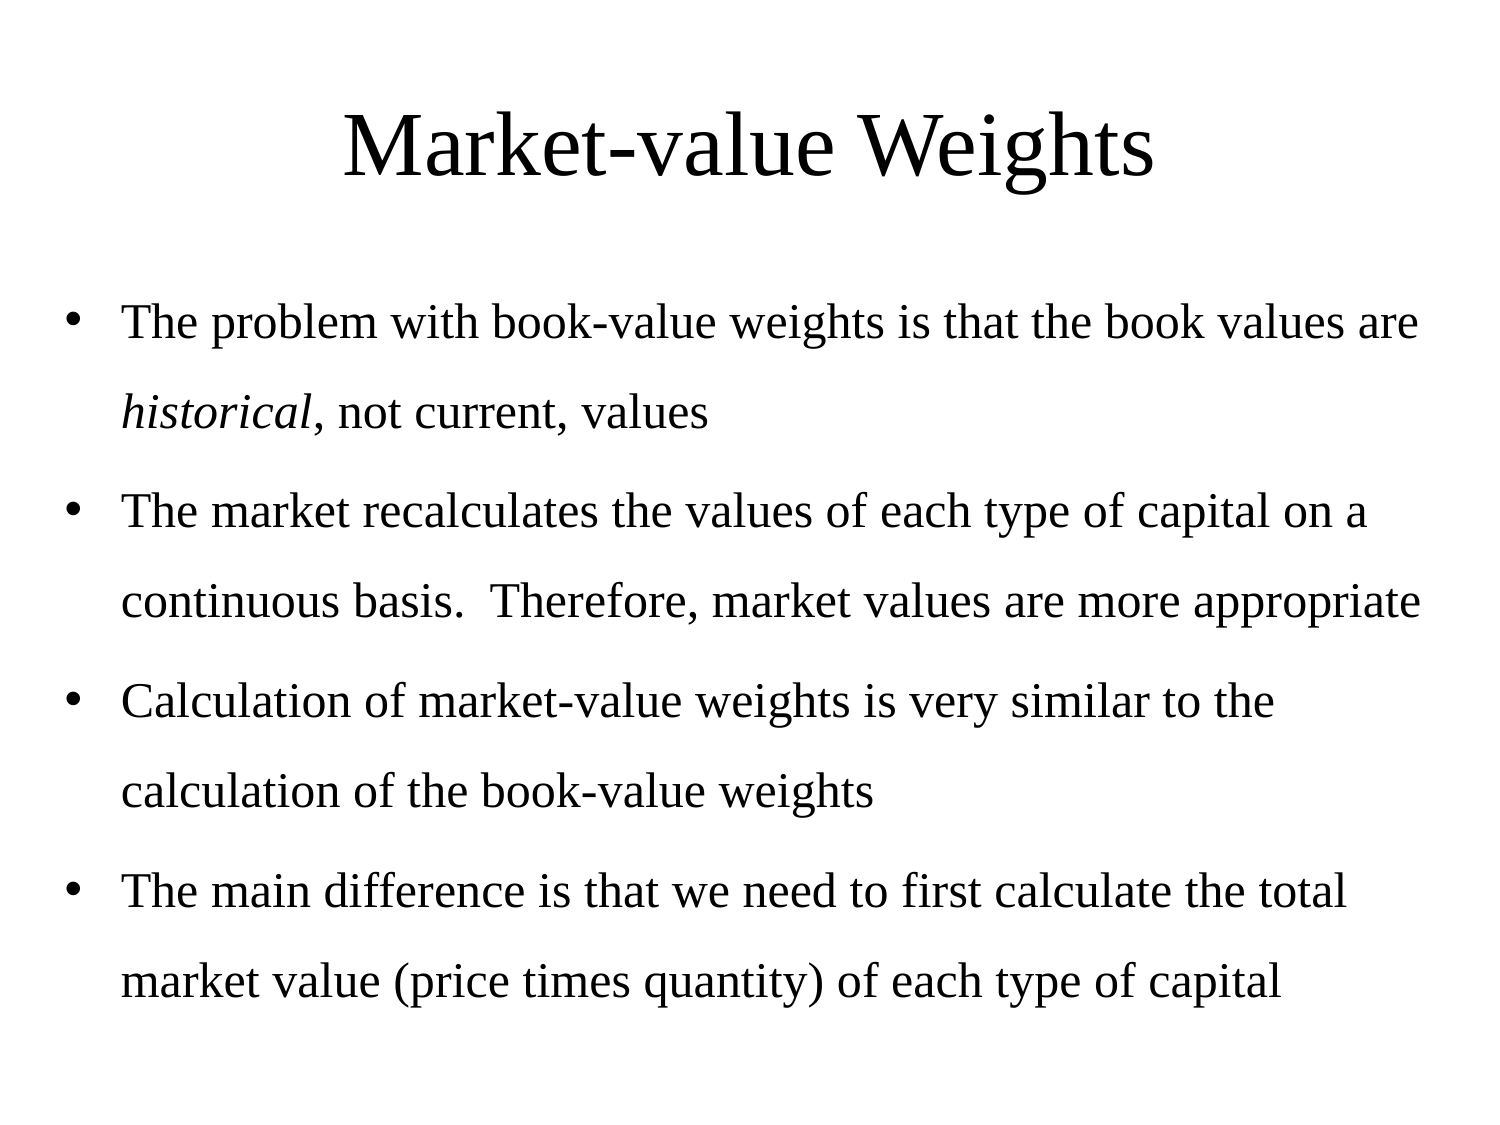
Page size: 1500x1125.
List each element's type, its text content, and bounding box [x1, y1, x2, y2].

title Market-value Weights [75, 45, 1425, 233]
list The problem with book-value weights is that the book values are historical, not current, values The market recalculates the values of each type of capital on a continuous basis. Therefore, market values are more appropriate Calculation of market-value weights is very similar to the calculation of the book-value weights The main difference is that we need to first calculate the total market value (price times quantity) of each type of capital [49, 250, 1445, 1088]
